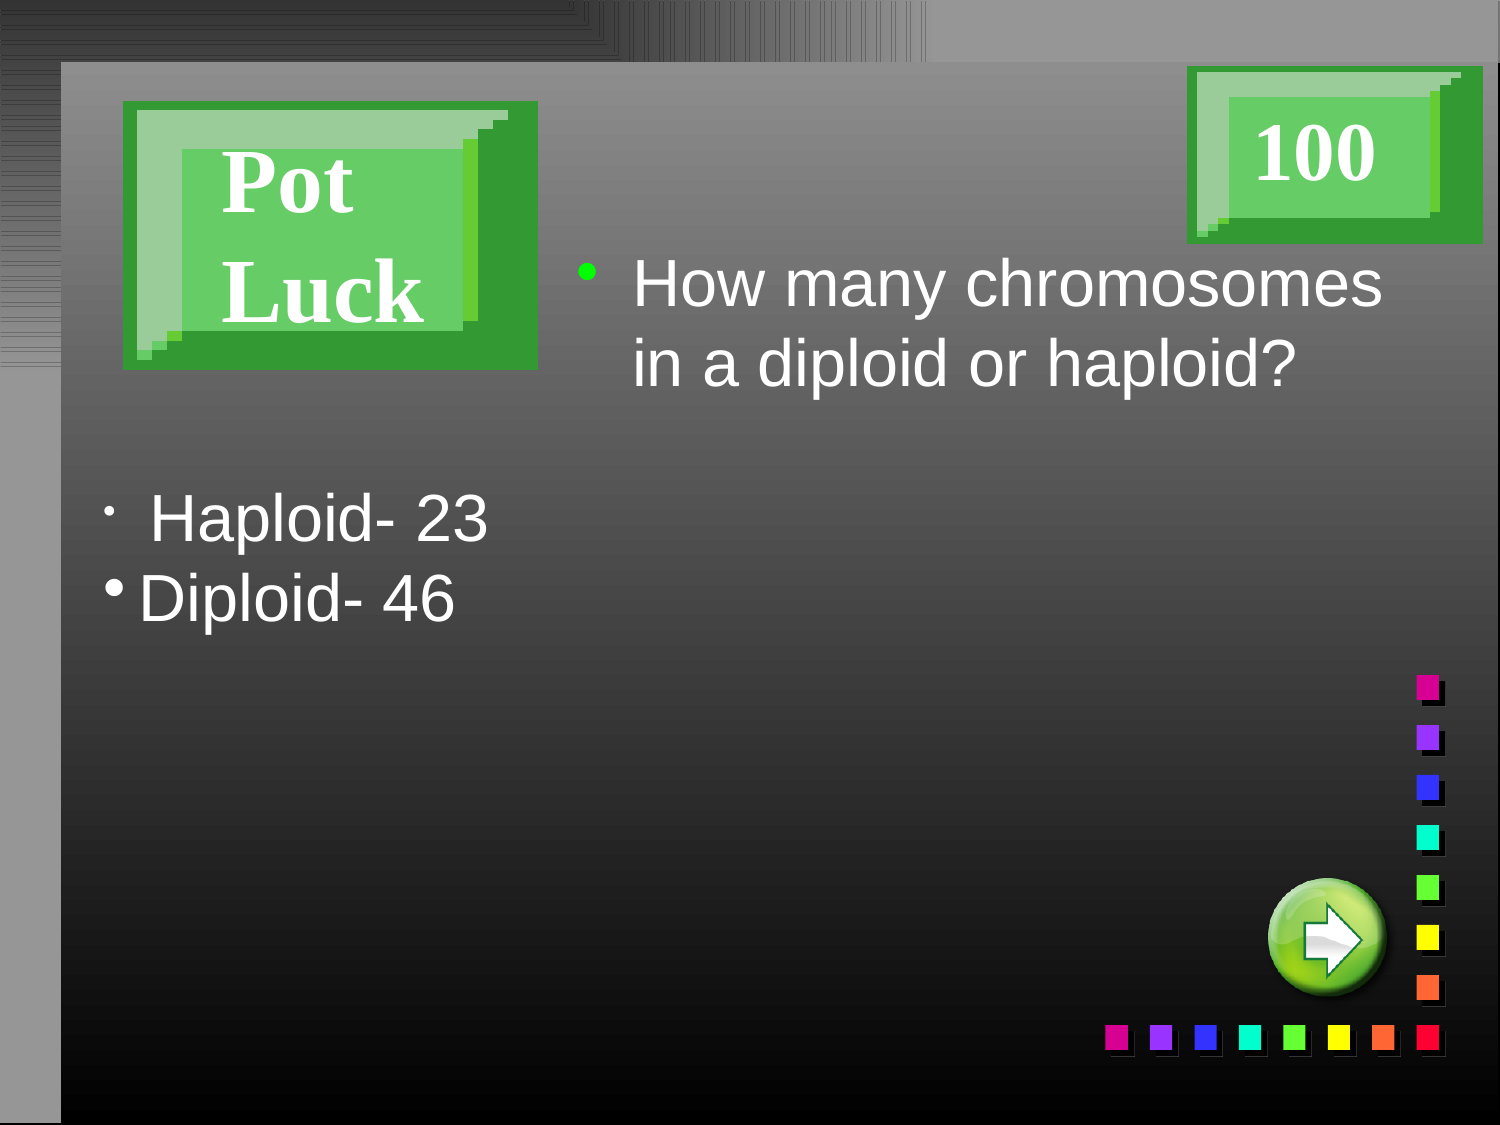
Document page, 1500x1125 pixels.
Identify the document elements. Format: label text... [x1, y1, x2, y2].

picture [1257, 869, 1402, 1014]
text_box Haploid- 23 Diploid- 46 [88, 467, 1388, 643]
list How many chromosomes in a diploid or haploid? [560, 231, 1459, 469]
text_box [1186, 66, 1483, 244]
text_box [123, 101, 550, 371]
